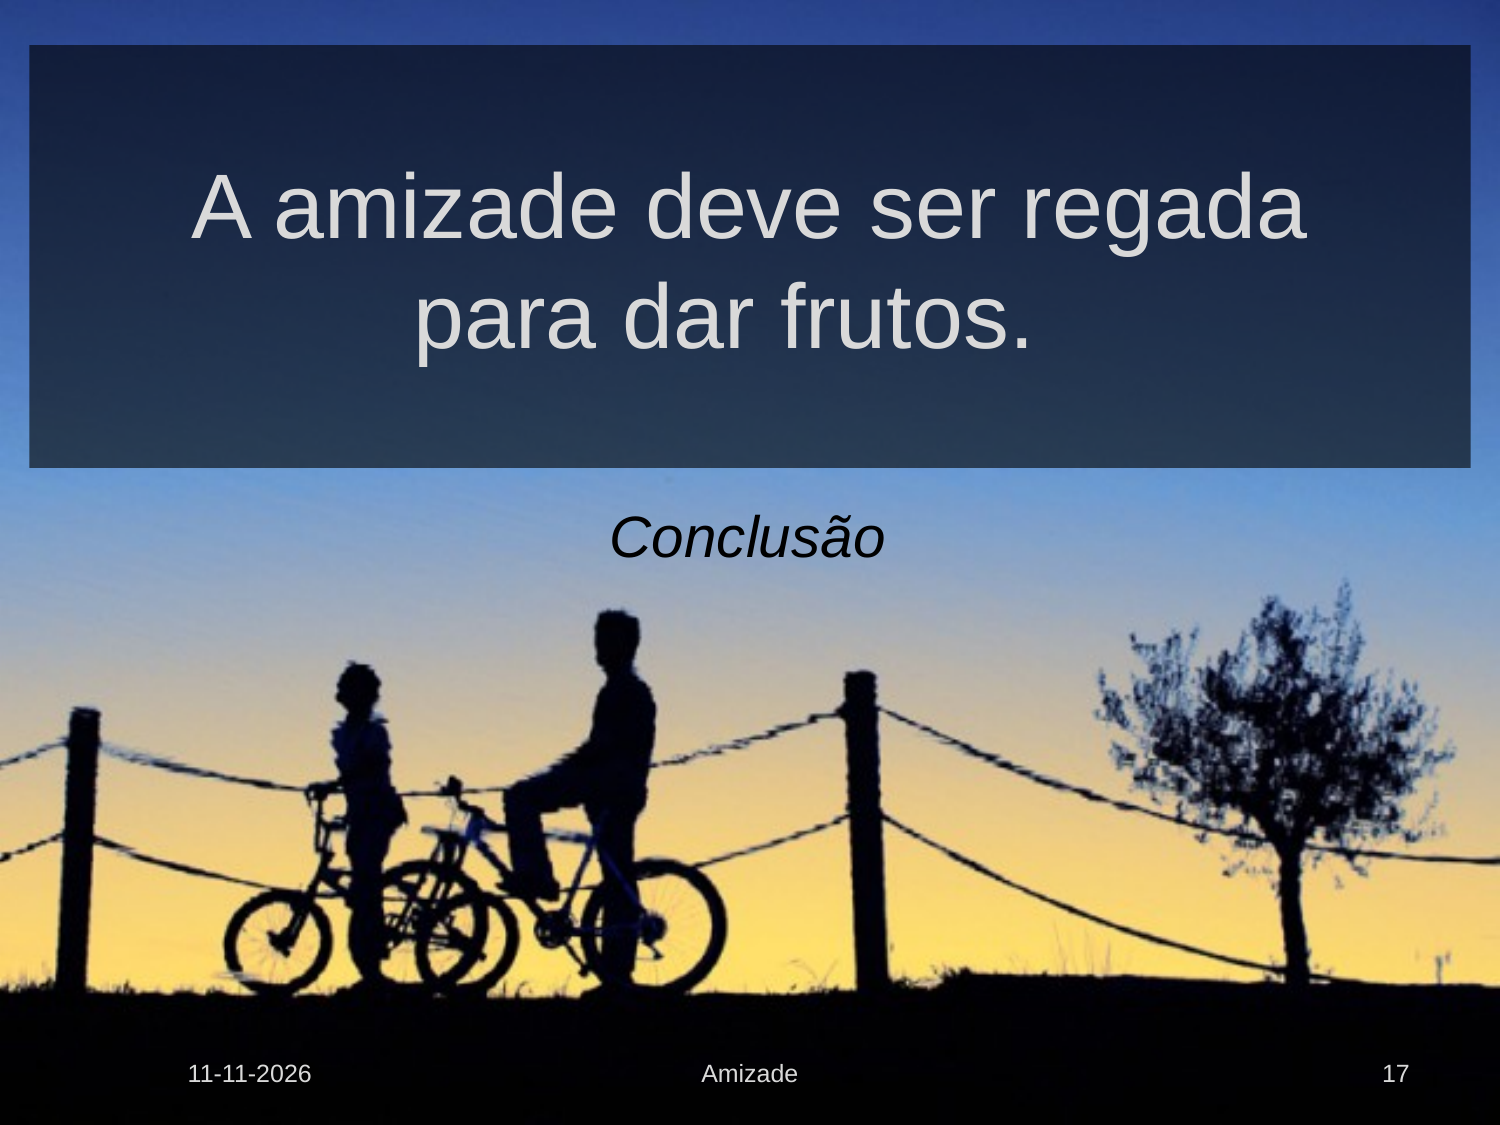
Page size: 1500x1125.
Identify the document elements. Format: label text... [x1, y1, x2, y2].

title A amizade deve ser regada para dar frutos. [29, 45, 1471, 468]
slide_number 17 [1074, 1042, 1425, 1103]
footer Amizade [512, 1042, 988, 1103]
list Conclusão [41, 491, 1471, 575]
picture [0, 0, 1500, 1125]
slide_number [75, 1042, 425, 1103]
